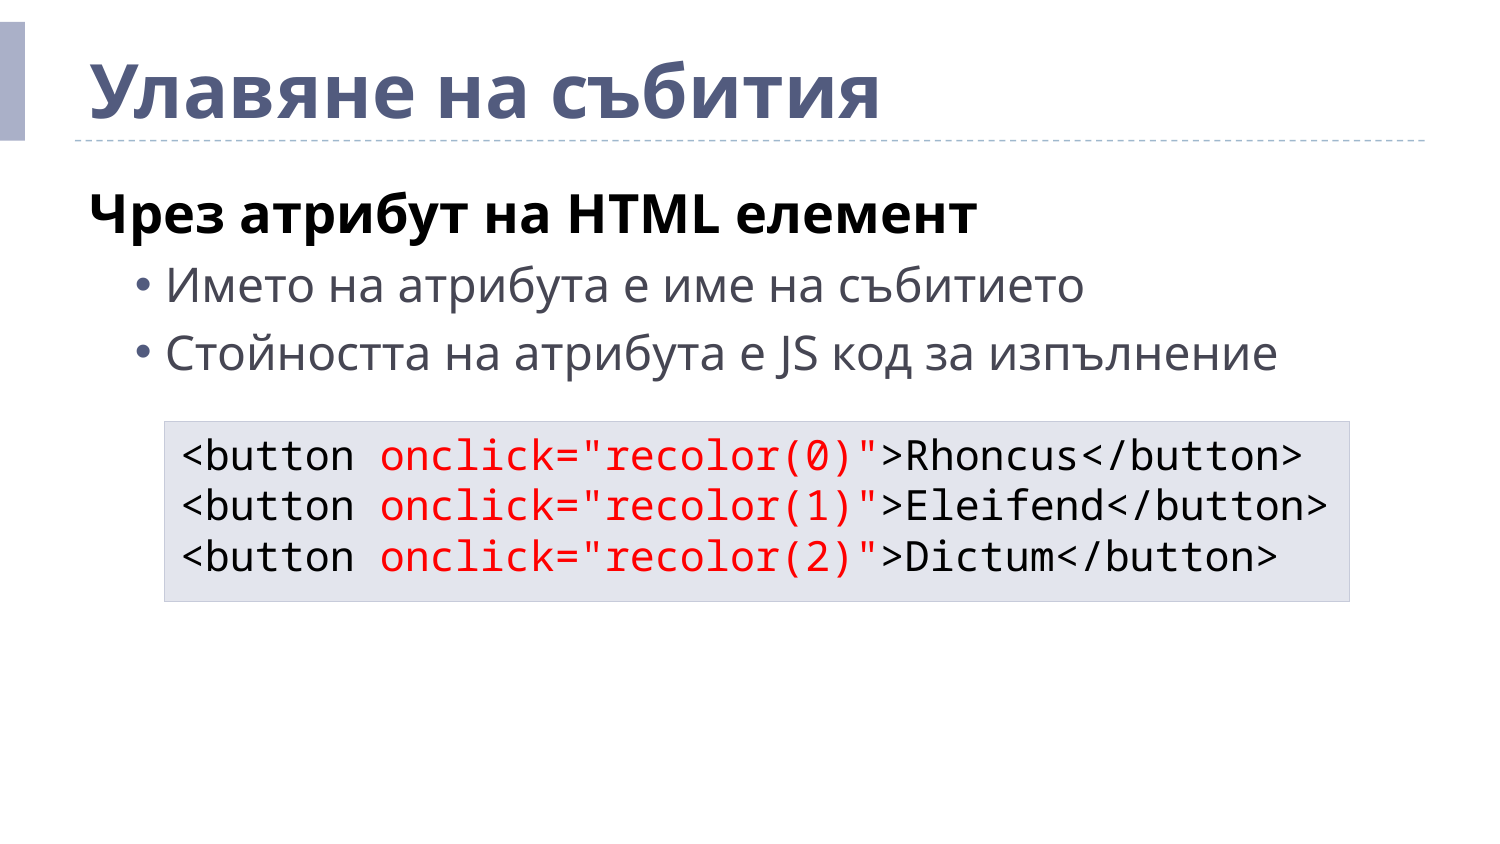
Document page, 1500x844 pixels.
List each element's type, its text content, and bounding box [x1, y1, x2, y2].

list Чрез атрибут на HTML елемент Името на атрибута е име на събитието Стойността на атрибута е JS код за изпълнение [75, 171, 1475, 835]
text_box <button onclick="recolor(0)">Rhoncus</button> <button onclick="recolor(1)">Eleifend</button> <button onclick="recolor(2)">Dictum</button> [164, 421, 1350, 602]
title Улавяне на събития [75, 18, 1475, 141]
